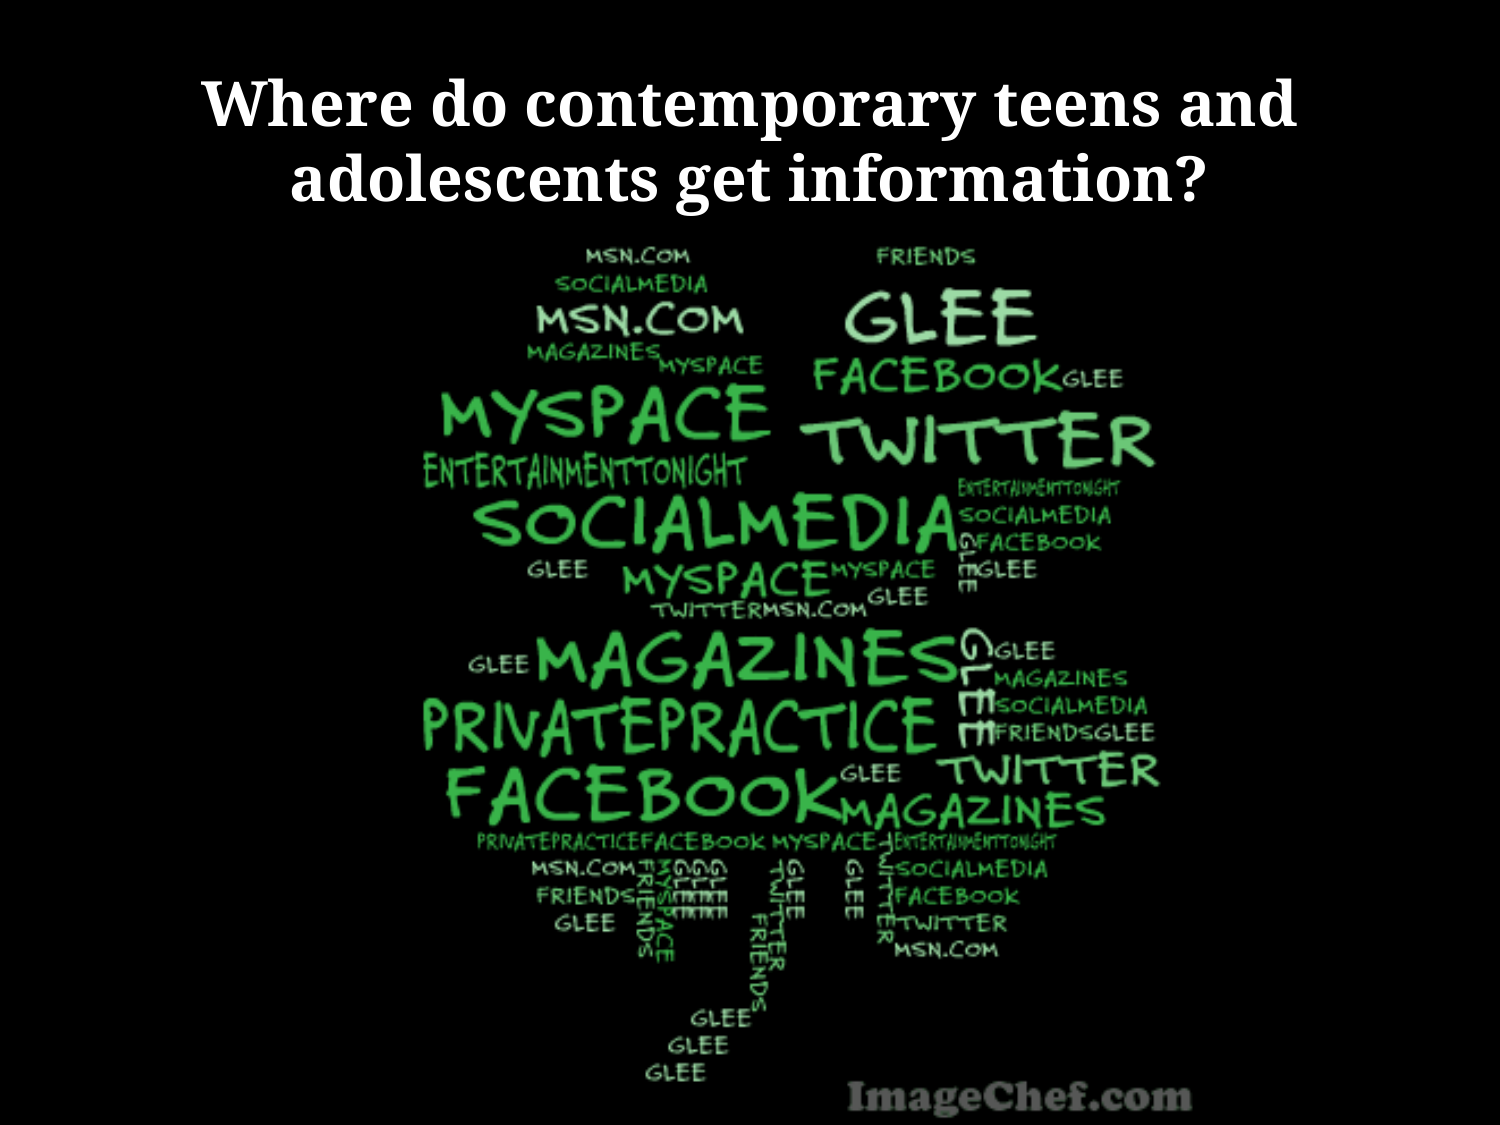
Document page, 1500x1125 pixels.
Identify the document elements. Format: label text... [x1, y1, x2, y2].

title Where do contemporary teens and adolescents get information? [75, 45, 1425, 233]
picture [337, 217, 1246, 1125]
